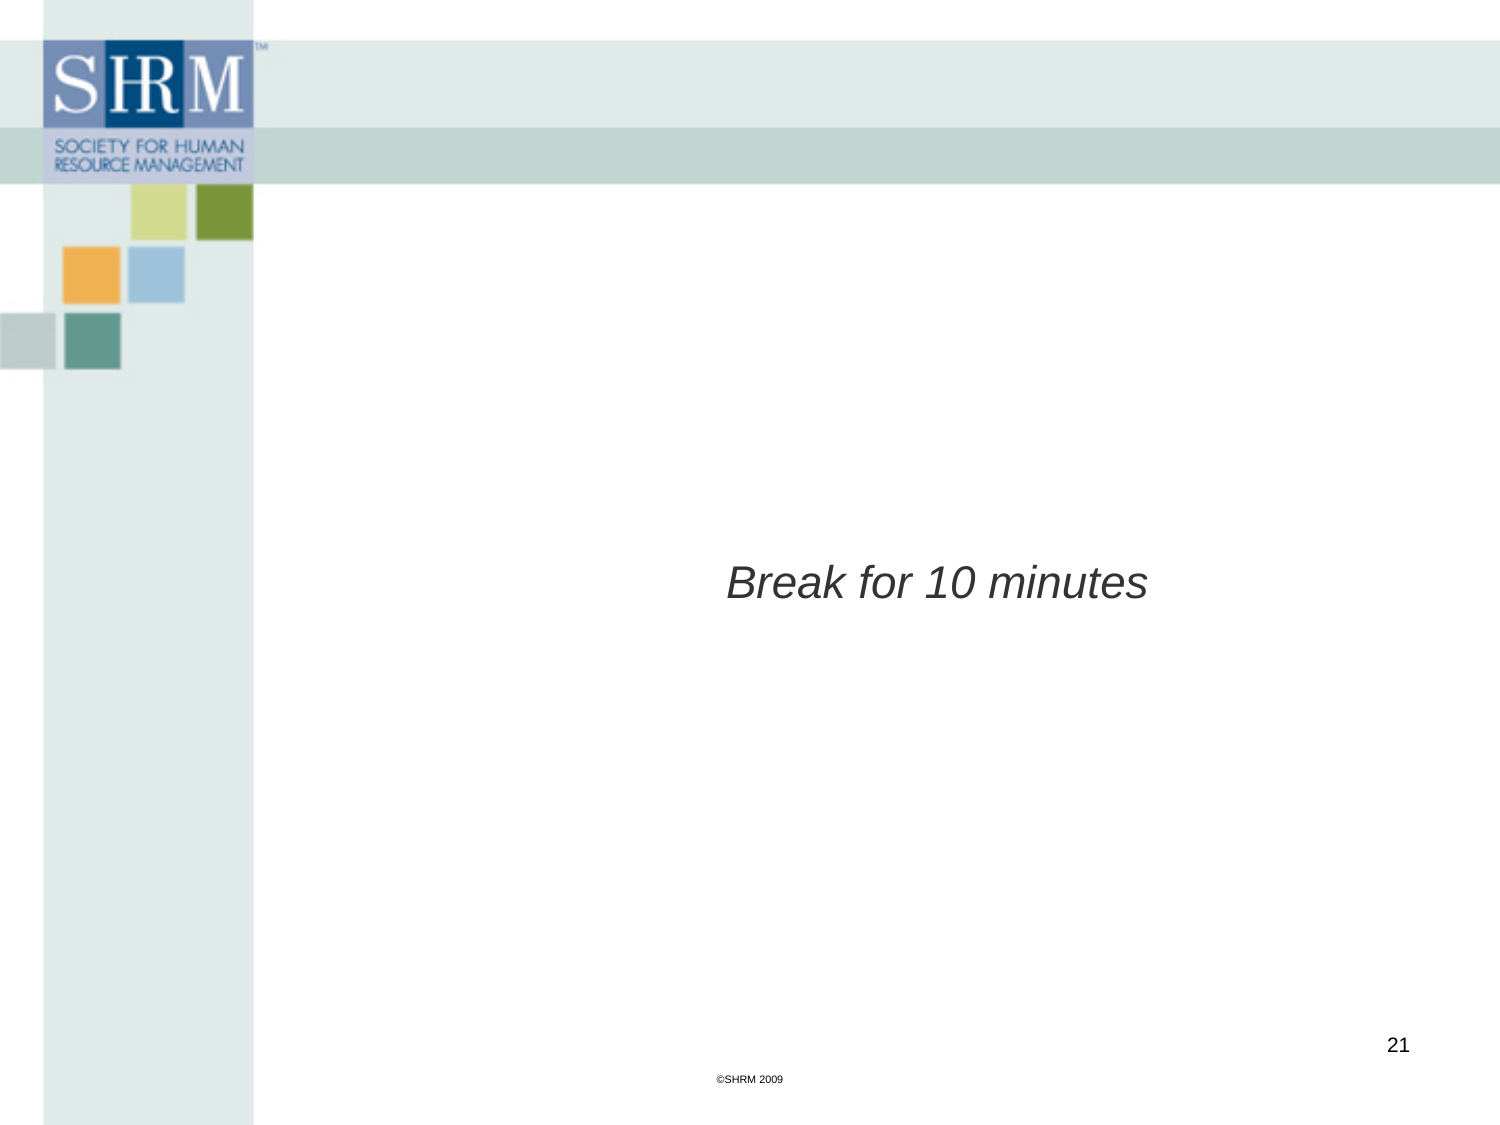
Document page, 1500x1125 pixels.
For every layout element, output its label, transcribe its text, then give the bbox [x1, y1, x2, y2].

picture [0, 0, 1500, 1125]
slide_number 21 [1074, 1024, 1426, 1103]
list Break for 10 minutes [374, 224, 1500, 1006]
footer ©SHRM 2009 [512, 1062, 988, 1103]
